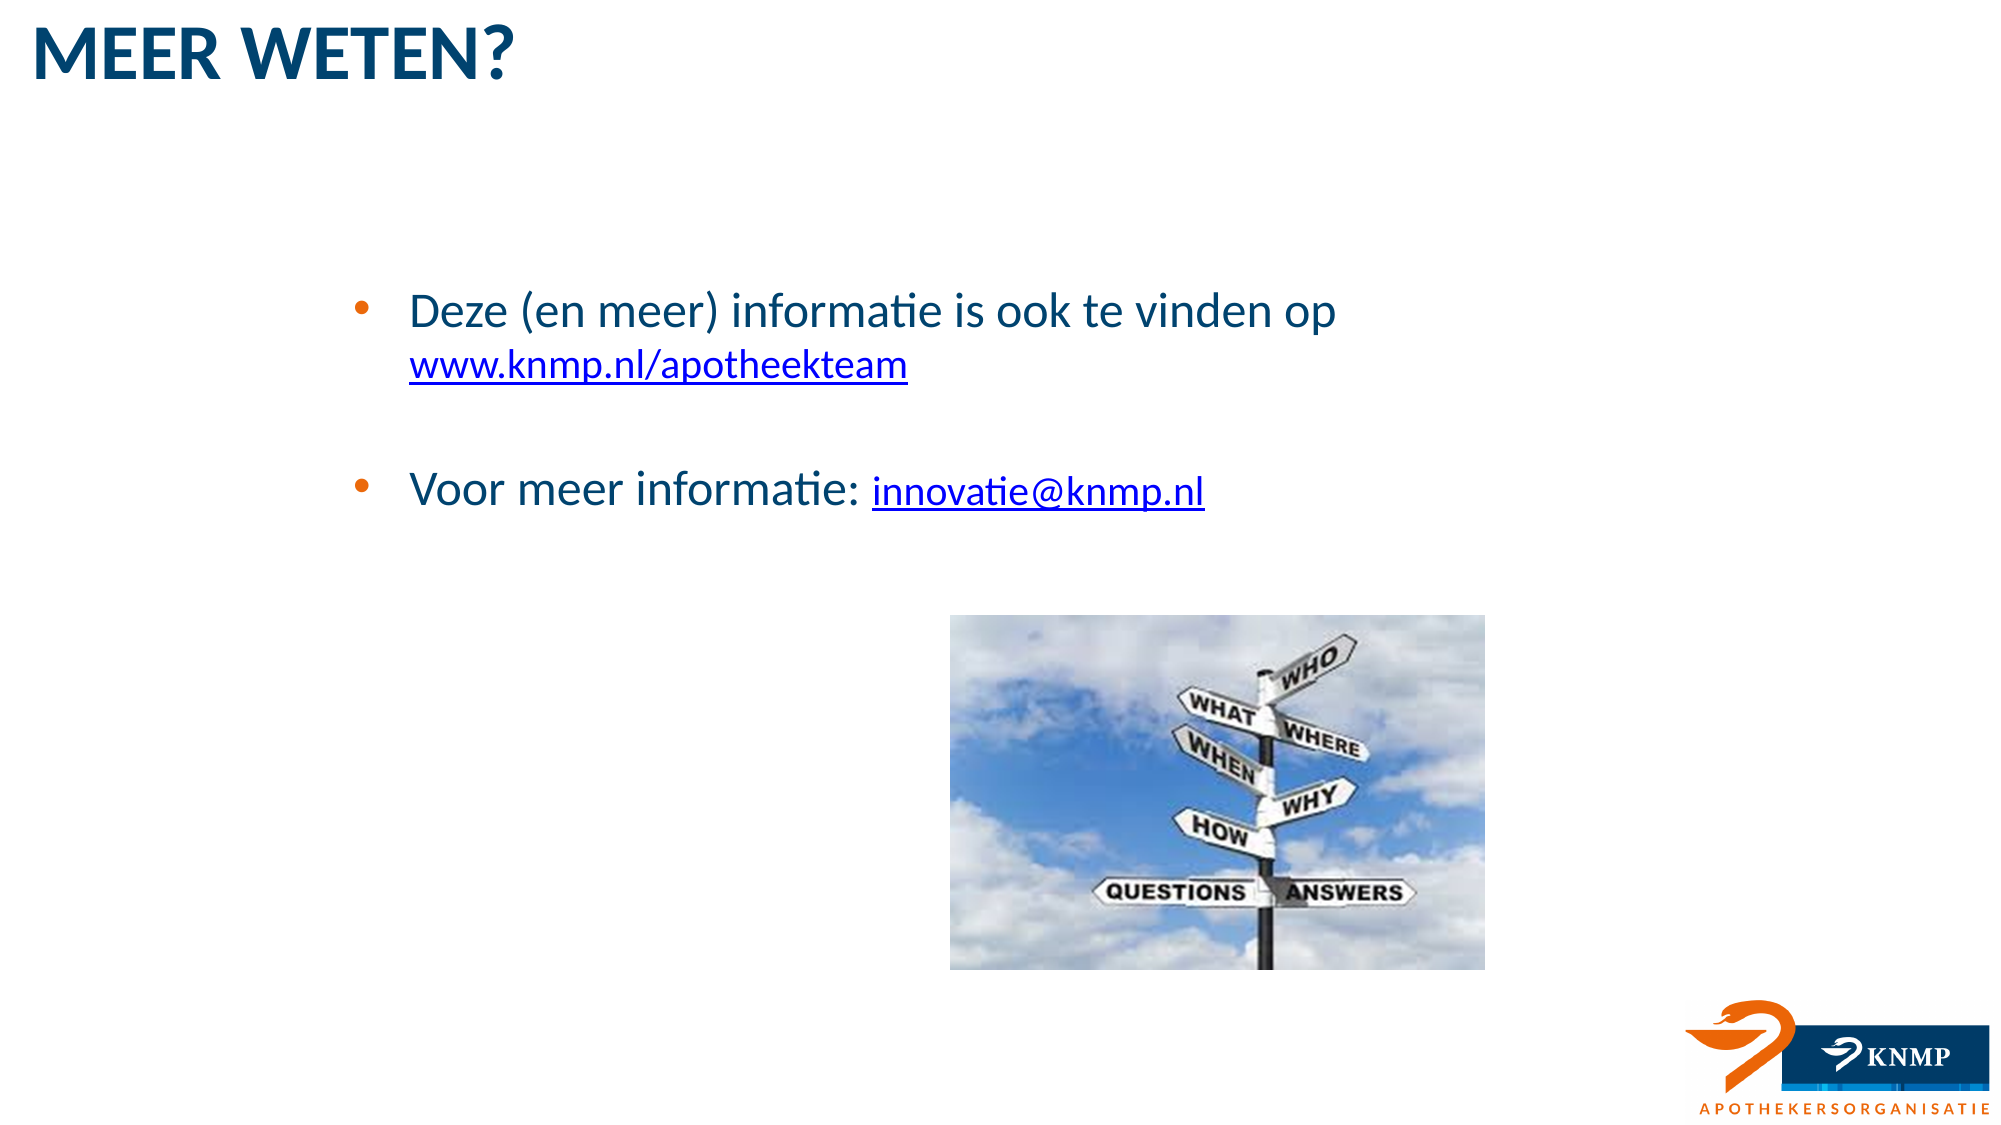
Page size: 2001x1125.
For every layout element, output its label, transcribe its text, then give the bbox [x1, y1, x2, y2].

picture [1685, 1000, 2000, 1125]
picture [950, 614, 1485, 971]
title Meer weten? [31, 0, 1932, 96]
list Deze (en meer) informatie is ook te vinden op www.knmp.nl/apotheekteam Voor meer informatie: innovatie@knmp.nl [353, 277, 1634, 1014]
